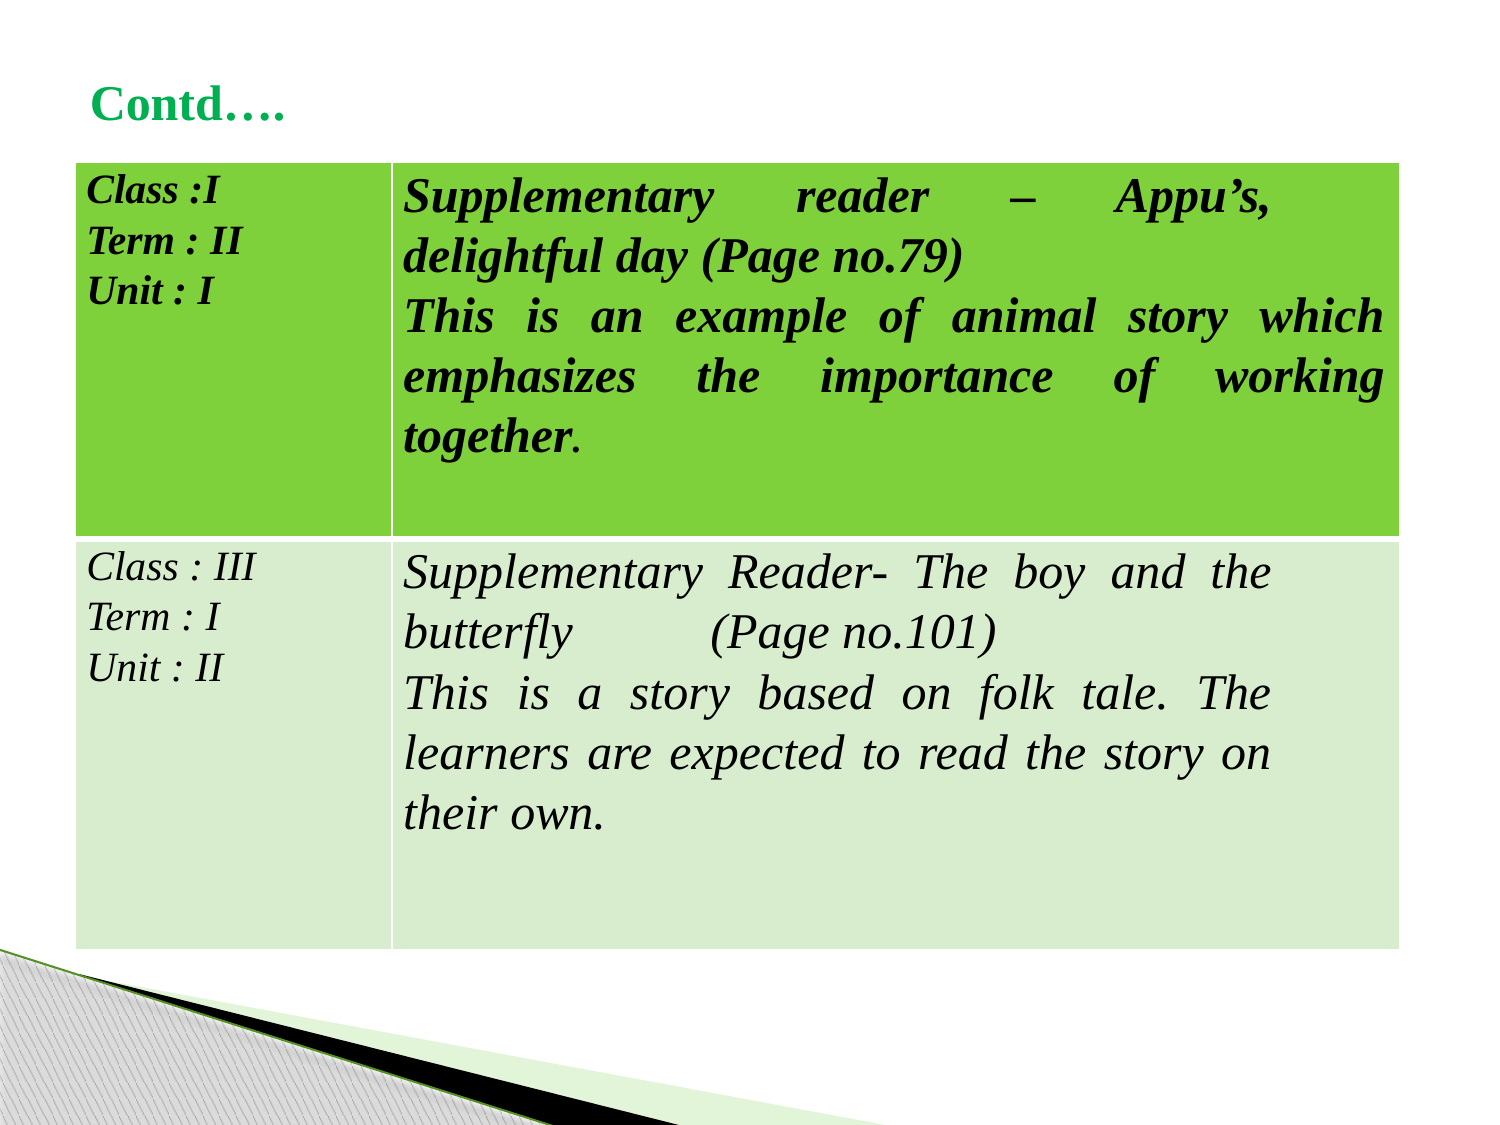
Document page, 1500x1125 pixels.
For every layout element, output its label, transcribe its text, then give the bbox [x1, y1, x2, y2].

table_header Supplementary reader – Appu’s, delightful day (Page no.79) This is an example of animal story which emphasizes the importance of working together. [393, 163, 1399, 536]
table_cell Class : III Term : I Unit : II [76, 542, 391, 949]
table_header Class :I Term : II Unit : I [76, 163, 391, 536]
title Contd…. [75, 45, 1425, 163]
table_cell Supplementary Reader- The boy and the butterfly (Page no.101) This is a story based on folk tale. The learners are expected to read the story on their own. [393, 542, 1399, 949]
